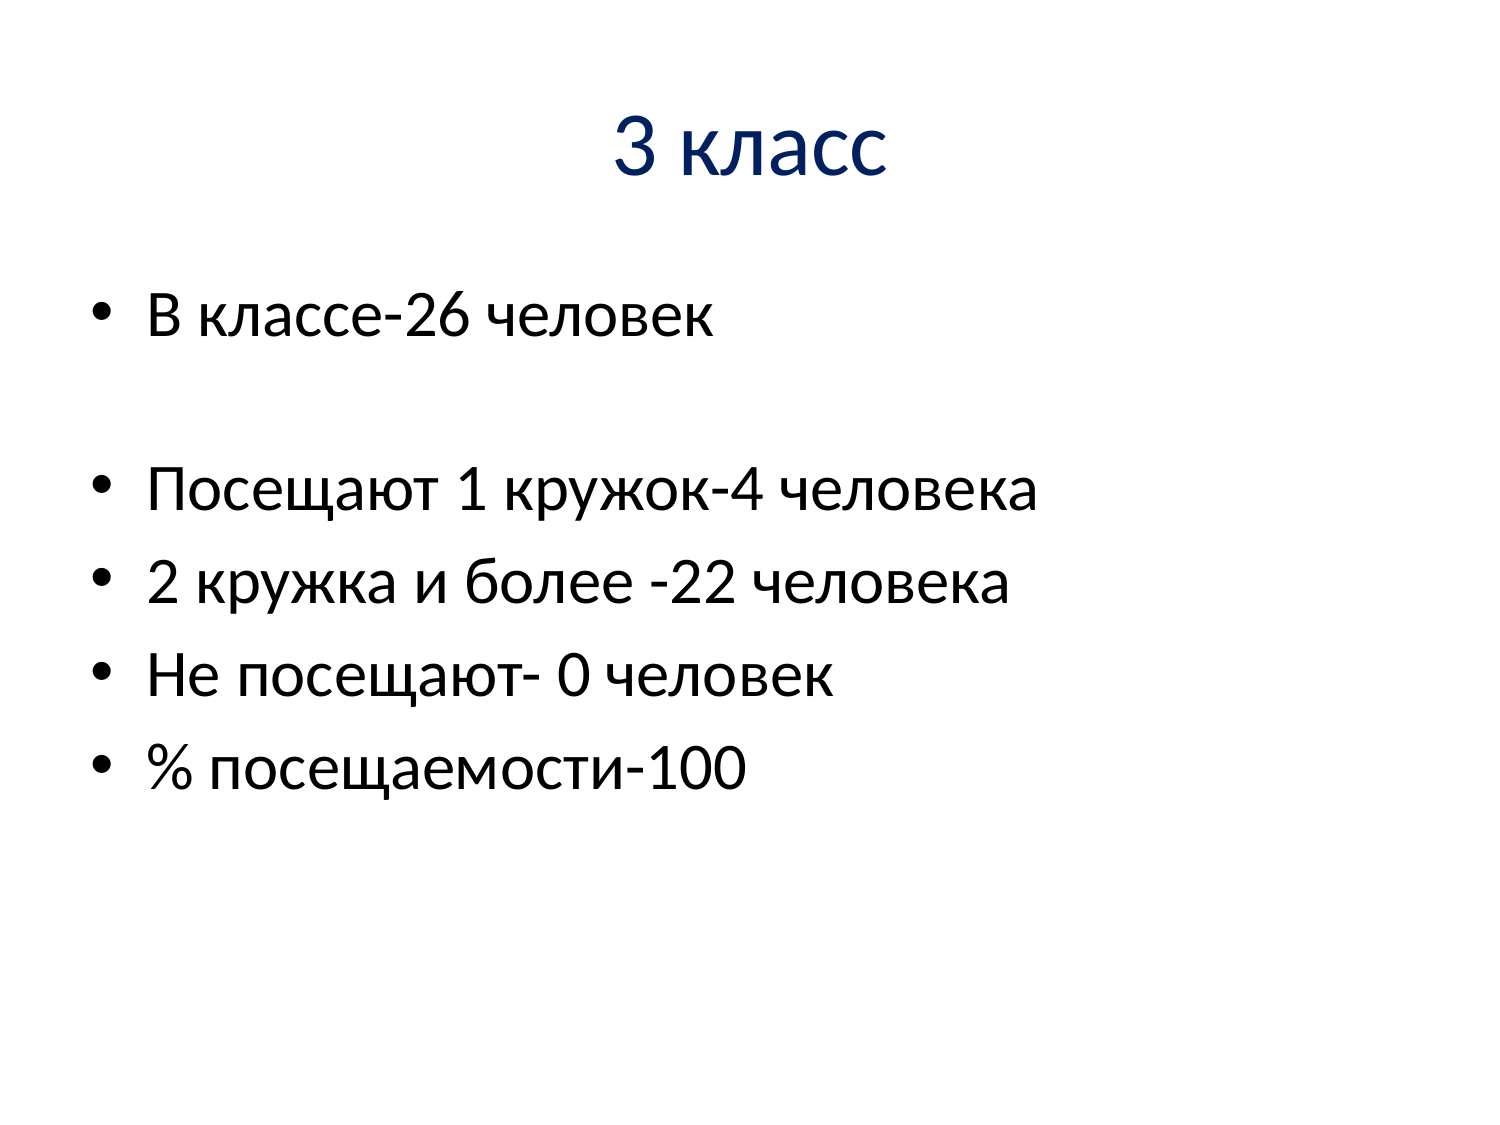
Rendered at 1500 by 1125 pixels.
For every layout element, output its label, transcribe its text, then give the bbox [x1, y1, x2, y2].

list В классе-26 человек Посещают 1 кружок-4 человека 2 кружка и более -22 человека Не посещают- 0 человек % посещаемости-100 [75, 262, 1425, 1005]
title 3 класс [75, 45, 1425, 233]
